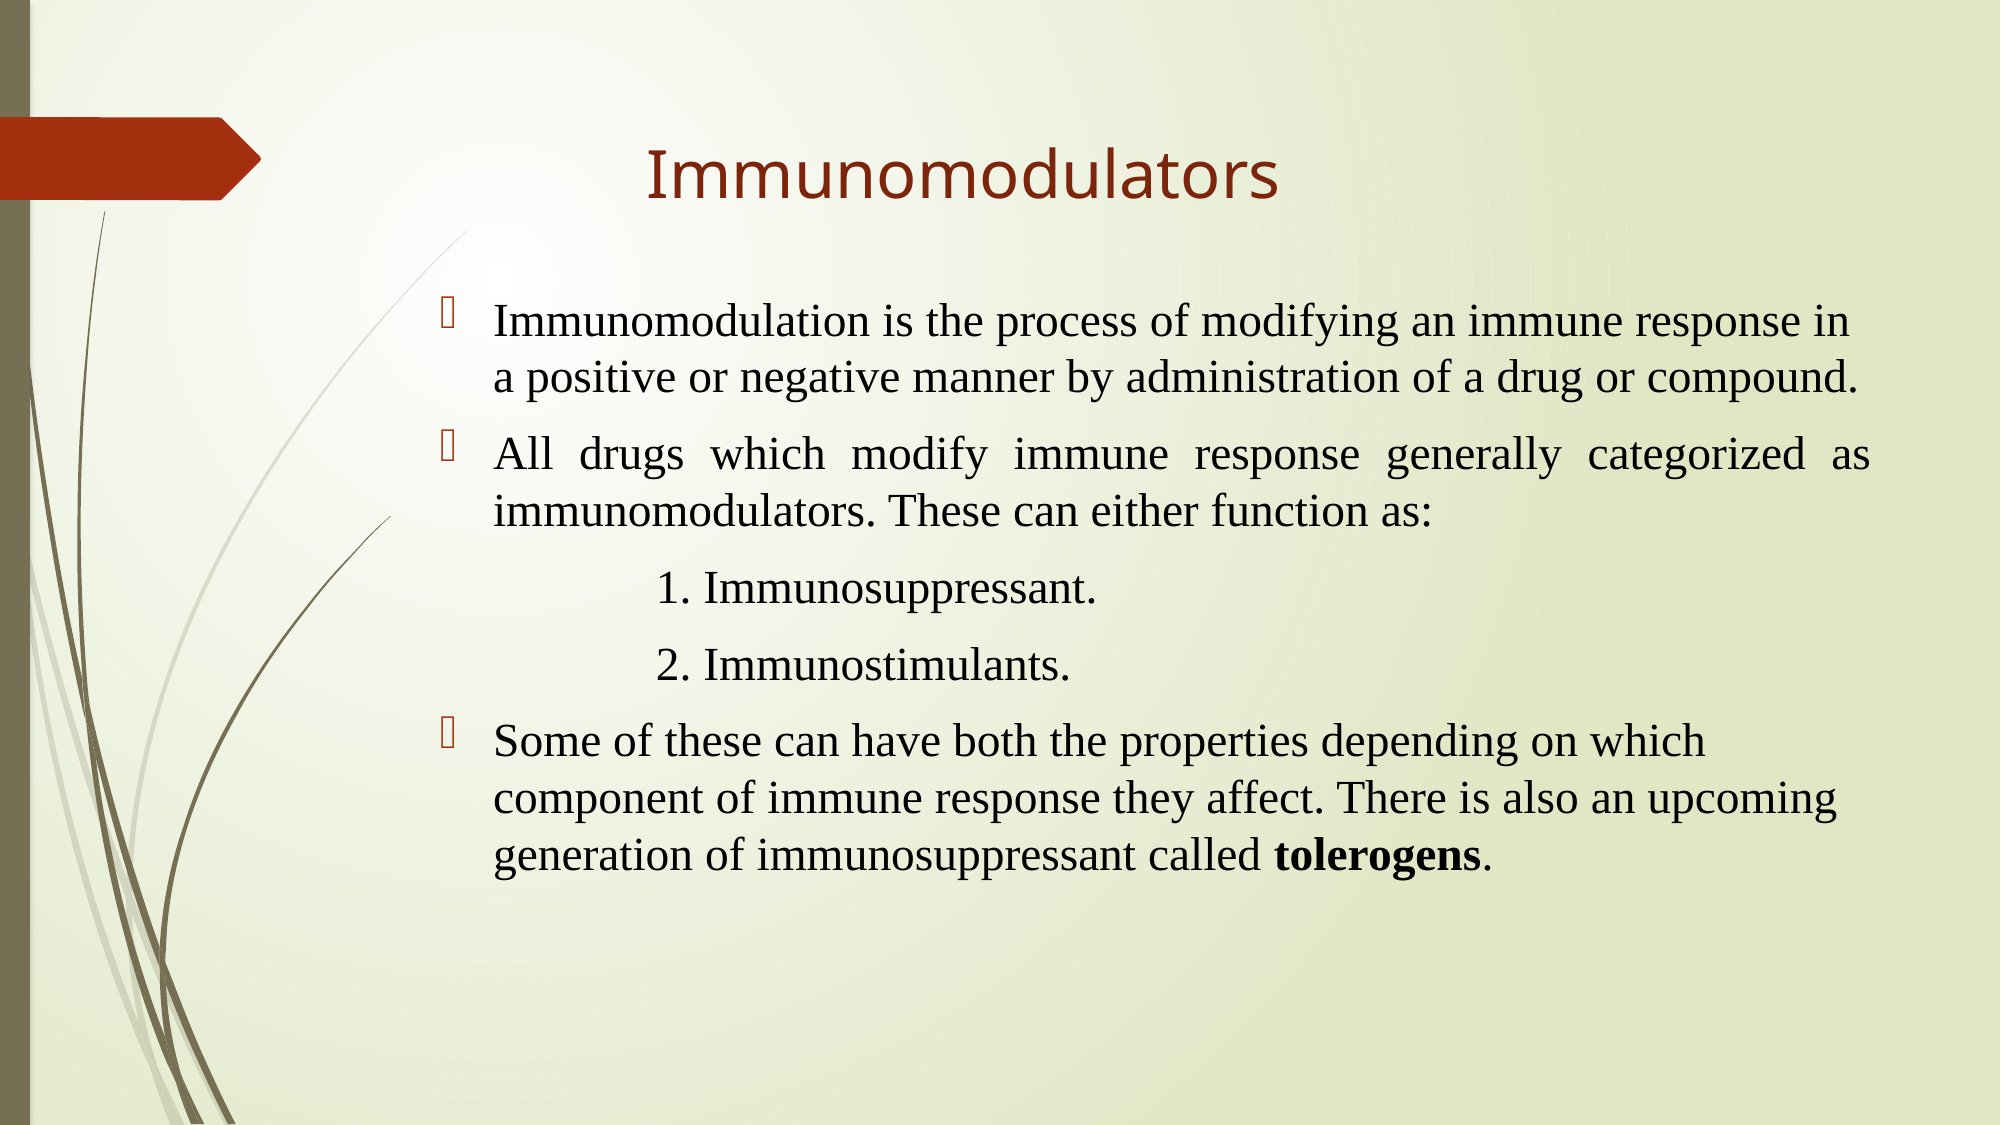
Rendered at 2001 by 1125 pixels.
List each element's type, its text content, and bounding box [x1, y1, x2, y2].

list Immunomodulation is the process of modifying an immune response in a positive or negative manner by administration of a drug or compound. All drugs which modify immune response generally categorized as immunomodulators. These can either function as: 1. Immunosuppressant. 2. Immunostimulants. Some of these can have both the properties depending on which component of immune response they affect. There is also an upcoming generation of immunosuppressant called tolerogens. [424, 280, 1888, 1069]
title Immunomodulators [424, 44, 1887, 241]
